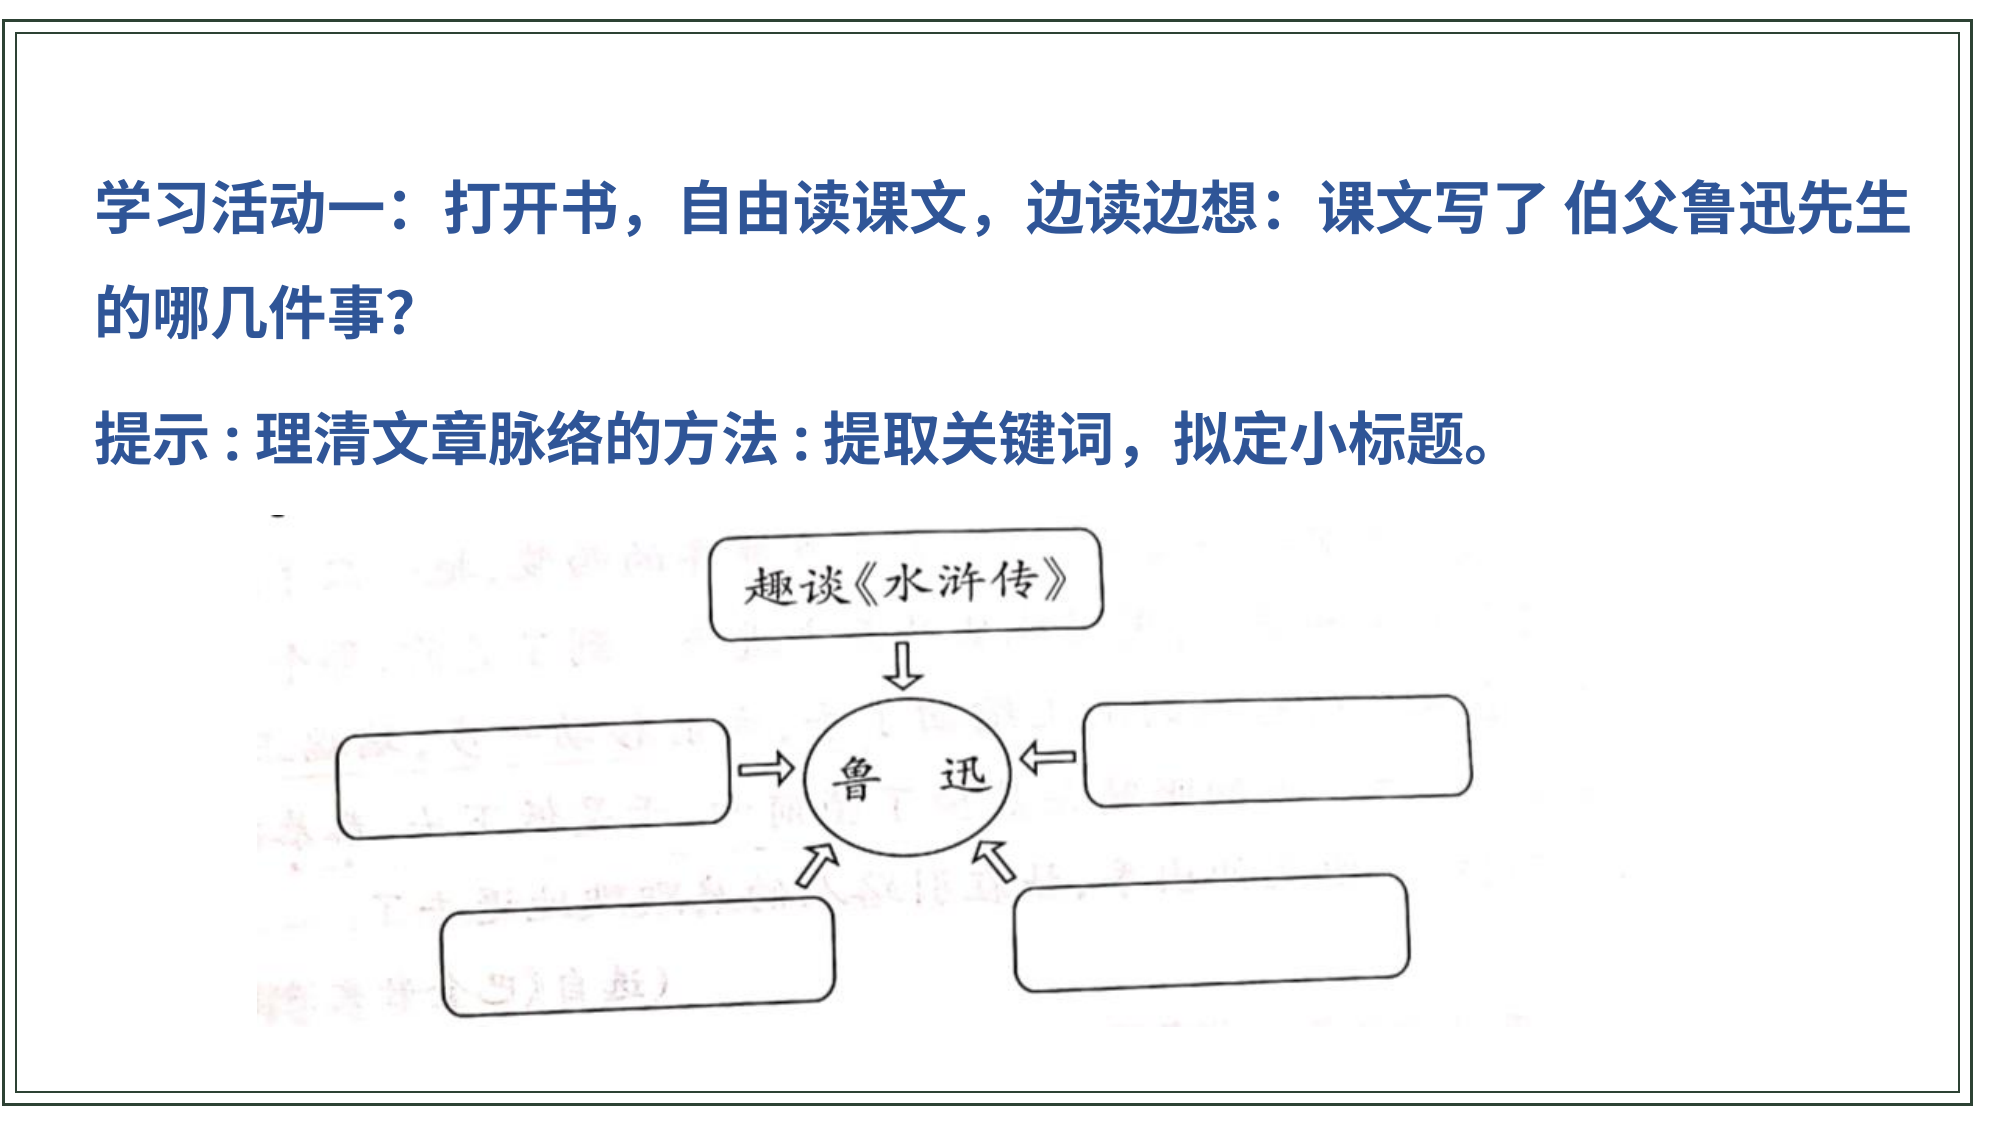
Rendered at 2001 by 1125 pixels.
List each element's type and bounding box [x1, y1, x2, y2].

text_box [3, 20, 1972, 1105]
picture [257, 515, 1633, 1027]
